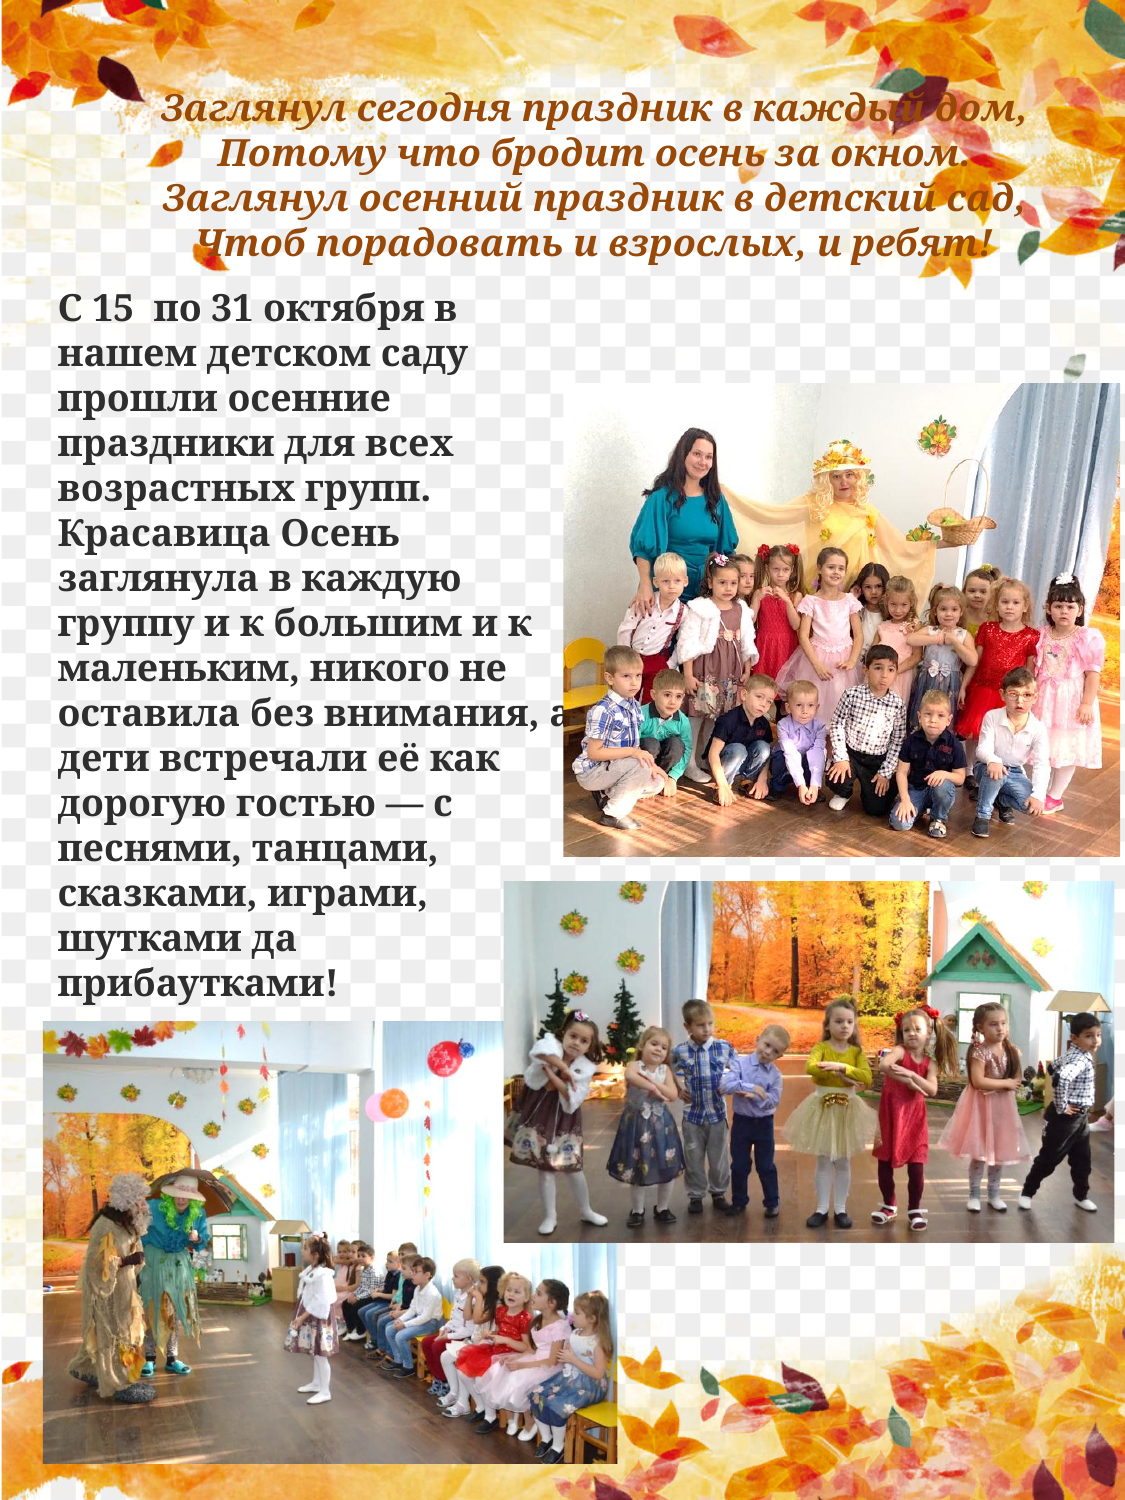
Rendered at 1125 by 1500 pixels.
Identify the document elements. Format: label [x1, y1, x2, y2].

text_box [1, 0, 1125, 1500]
